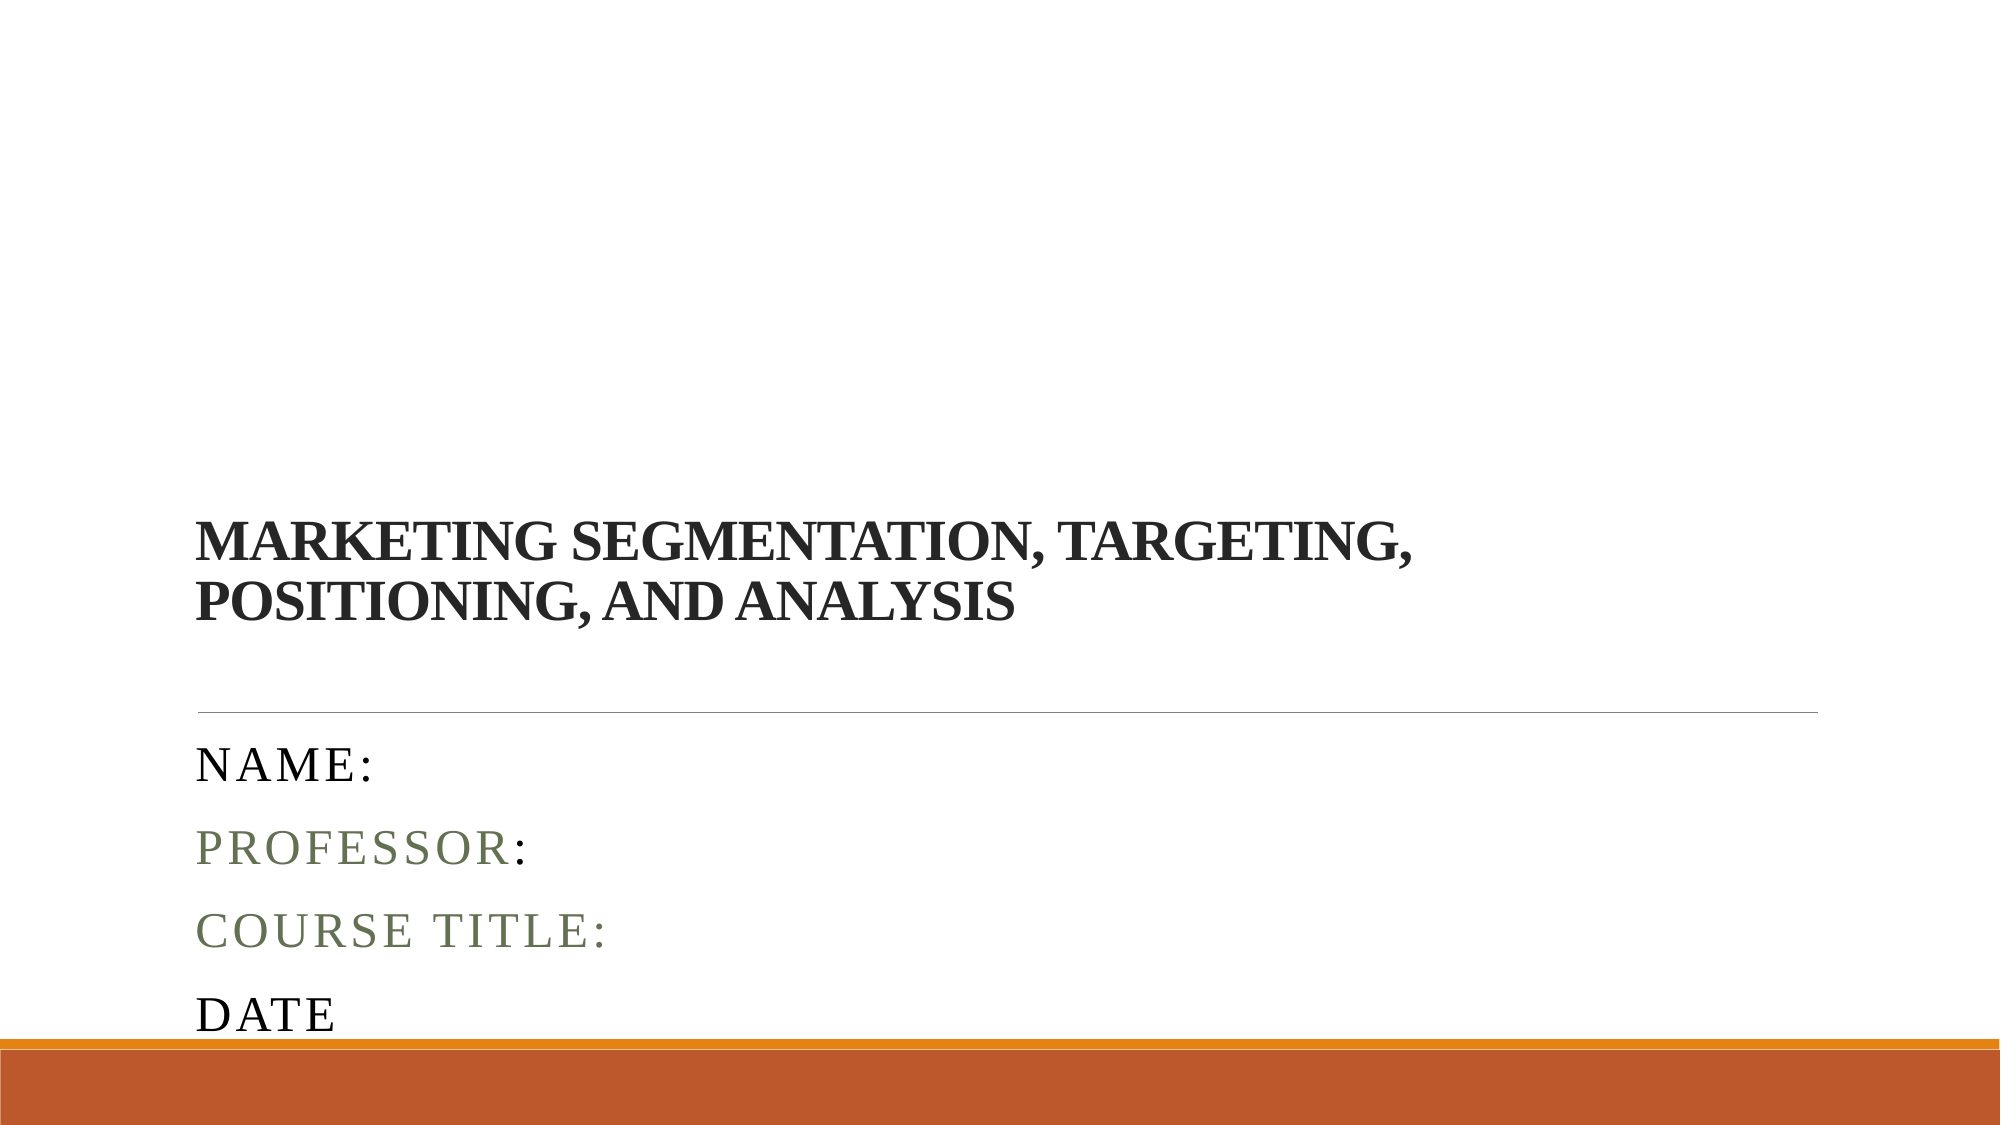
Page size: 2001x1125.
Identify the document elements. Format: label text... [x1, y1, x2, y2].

title MARKETING SEGMENTATION, TARGETING, POSITIONING, AND ANALYSIS [180, 124, 1830, 710]
subtitle Name: Professor: Course Title: Date [180, 730, 1831, 919]
